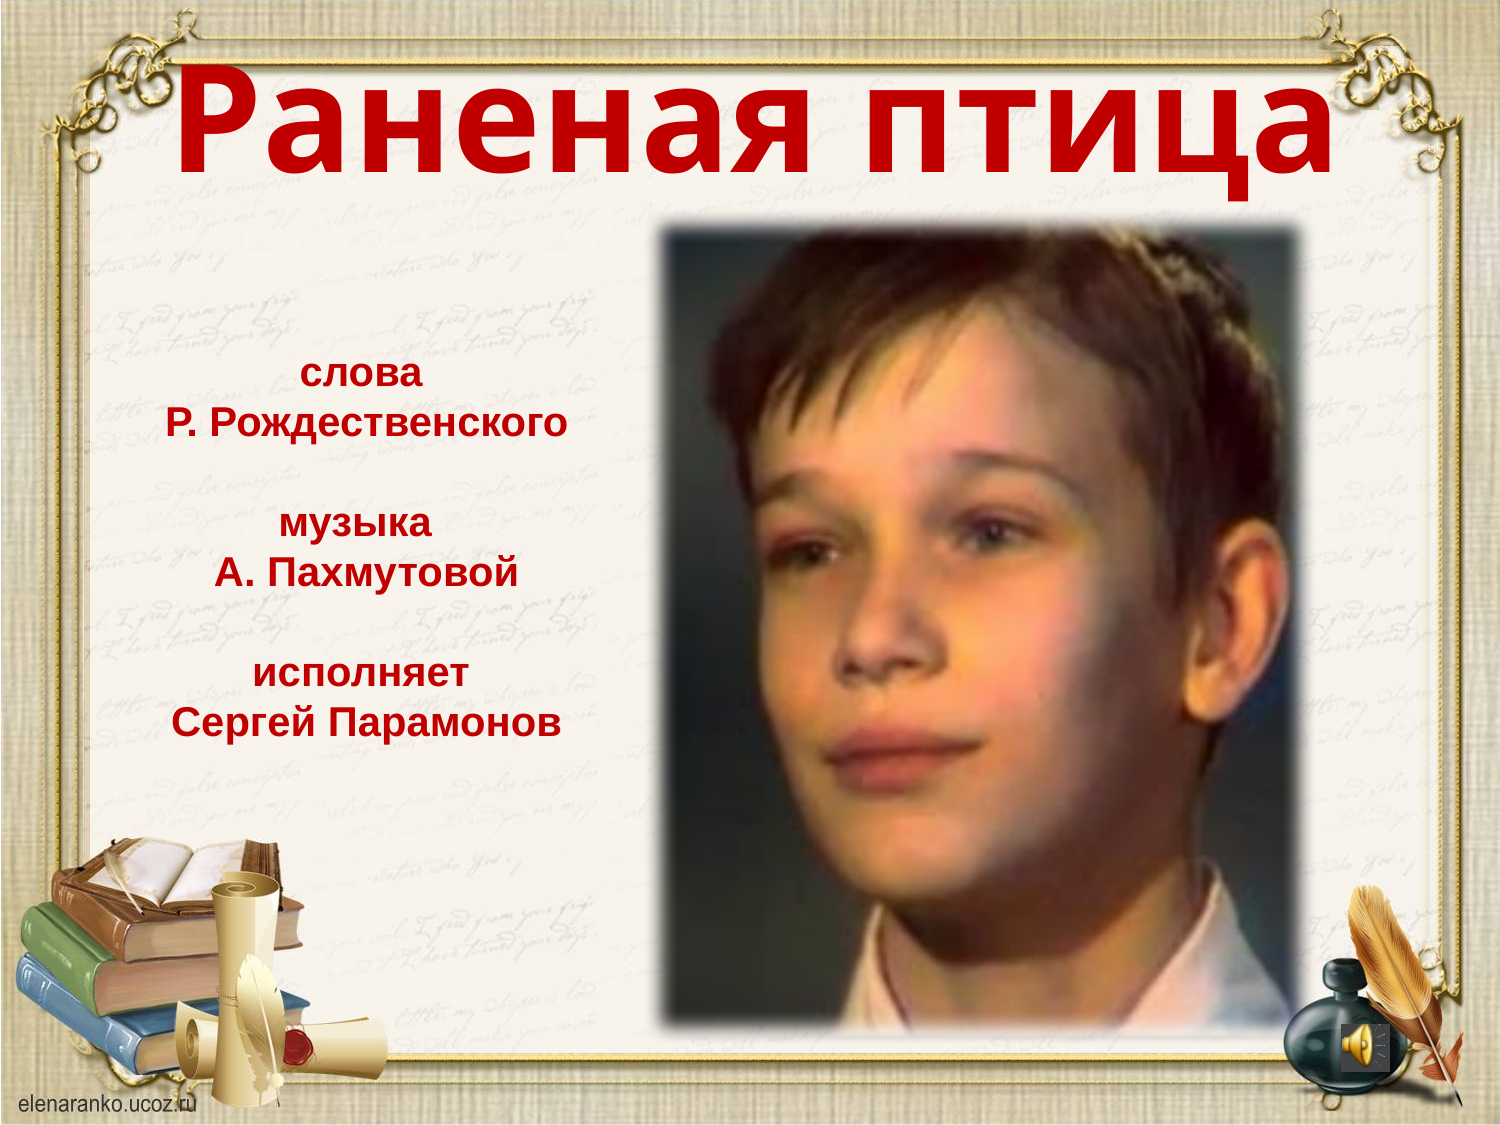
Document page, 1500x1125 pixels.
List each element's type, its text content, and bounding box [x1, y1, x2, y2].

picture [0, 0, 1500, 1125]
title Раненая птица [75, 19, 1436, 207]
text_box слова Р. Рождественского музыка А. Пахмутовой исполняет Сергей Парамонов [65, 257, 638, 832]
